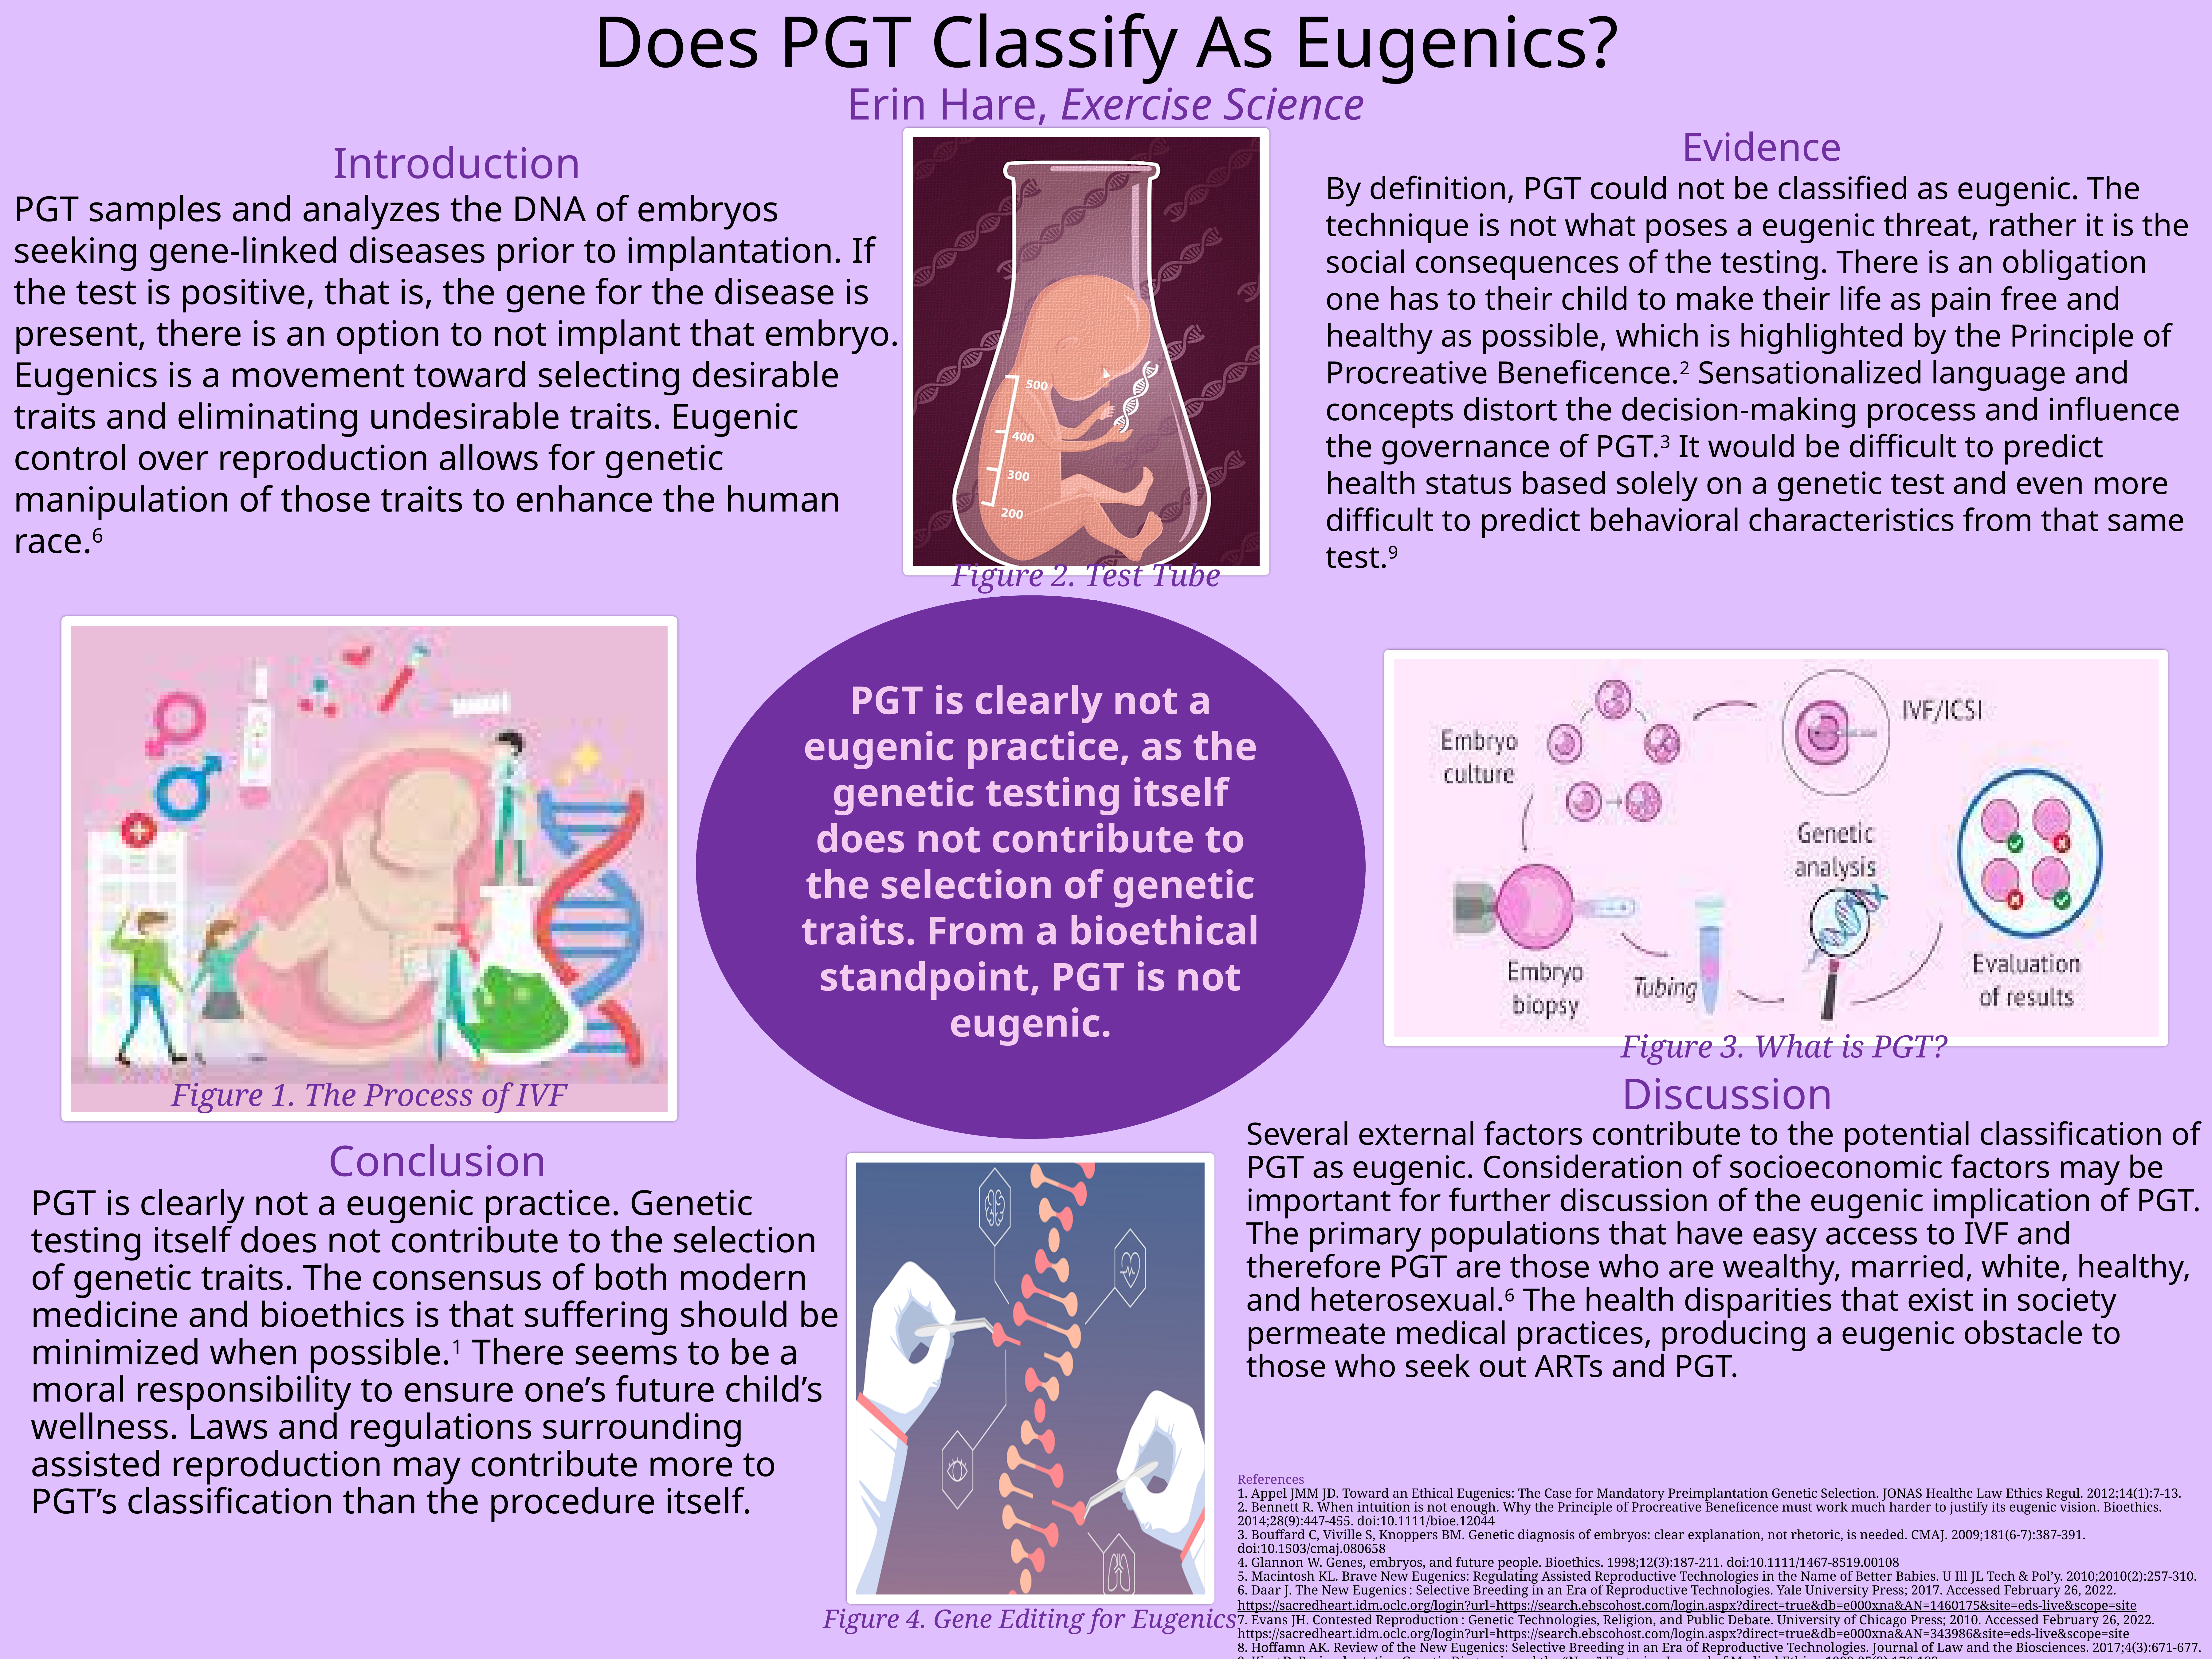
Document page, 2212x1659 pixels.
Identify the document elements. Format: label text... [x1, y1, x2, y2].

text_box References 1. Appel JMM JD. Toward an Ethical Eugenics: The Case for Mandatory Preimplantation Genetic Selection. JONAS Healthc Law Ethics Regul. 2012;14(1):7-13. 2. Bennett R. When intuition is not enough. Why the Principle of Procreative Beneficence must work much harder to justify its eugenic vision. Bioethics. 2014;28(9):447-455. doi:10.1111/bioe.12044 3. Bouffard C, Viville S, Knoppers BM. Genetic diagnosis of embryos: clear explanation, not rhetoric, is needed. CMAJ. 2009;181(6-7):387-391. doi:10.1503/cmaj.080658 4. Glannon W. Genes, embryos, and future people. Bioethics. 1998;12(3):187-211. doi:10.1111/1467-8519.00108 5. Macintosh KL. Brave New Eugenics: Regulating Assisted Reproductive Technologies in the Name of Better Babies. U Ill JL Tech & Pol’y. 2010;2010(2):257-310. 6. Daar J. The New Eugenics : Selective Breeding in an Era of Reproductive Technologies. Yale University Press; 2017. Accessed February 26, 2022. https://sacredheart.idm.oclc.org/login?url=https://search.ebscohost.com/login.aspx?direct=true&db=e000xna&AN=1460175&site=eds-live&scope=site 7. Evans JH. Contested Reproduction : Genetic Technologies, Religion, and Public Debate. University of Chicago Press; 2010. Accessed February 26, 2022. https://sacredheart.idm.oclc.org/login?url=https://search.ebscohost.com/login.aspx?direct=true&db=e000xna&AN=343986&site=eds-live&scope=site 8. Hoffamn AK. Review of the New Eugenics: Selective Breeding in an Era of Reproductive Technologies. Journal of Law and the Biosciences. 2017;4(3):671-677. 9. King D. Preimplantation Genetic Diagnosis and the “New” Eugenics. Journal of Medical Ethics. 1999;25(2):176-182. [1233, 1471, 2212, 1659]
text_box PGT is clearly not a eugenic practice, as the genetic testing itself does not contribute to the selection of genetic traits. From a bioethical standpoint, PGT is not eugenic. [696, 595, 1366, 1139]
text_box Figure 3. What is PGT? [1595, 1037, 1973, 1066]
picture [71, 626, 668, 1112]
text_box Conclusion PGT is clearly not a eugenic practice. Genetic testing itself does not contribute to the selection of genetic traits. The consensus of both modern medicine and bioethics is that suffering should be minimized when possible.1 There seems to be a moral responsibility to ensure one’s future child’s wellness. Laws and regulations surrounding assisted reproduction may contribute more to PGT’s classification than the procedure itself. [26, 1137, 849, 1524]
title Does PGT Classify As Eugenics? Erin Hare, Exercise Science [484, 0, 1728, 145]
picture [856, 1163, 1205, 1595]
text_box Evidence By definition, PGT could not be classified as eugenic. The technique is not what poses a eugenic threat, rather it is the social consequences of the testing. There is an obligation one has to their child to make their life as pain free and healthy as possible, which is highlighted by the Principle of Procreative Beneficence.2 Sensationalized language and concepts distort the decision-making process and influence the governance of PGT.3 It would be difficult to predict health status based solely on a genetic test and even more difficult to predict behavioral characteristics from that same test.9 [1321, 120, 2203, 576]
text_box Figure 1. The Process of IVF [6, 1073, 733, 1115]
text_box Introduction PGT samples and analyzes the DNA of embryos seeking gene-linked diseases prior to implantation. If the test is positive, that is, the gene for the disease is present, there is an option to not implant that embryo. Eugenics is a movement toward selecting desirable traits and eliminating undesirable traits. Eugenic control over reproduction allows for genetic manipulation of those traits to enhance the human race.6 [9, 134, 901, 563]
text_box Figure 4. Gene Editing for Eugenics [801, 1600, 1260, 1636]
text_box Figure 2. Test Tube Baby [923, 566, 1249, 632]
text_box Discussion Several external factors contribute to the potential classification of PGT as eugenic. Consideration of socioeconomic factors may be important for further discussion of the eugenic implication of PGT. The primary populations that have easy access to IVF and therefore PGT are those who are wealthy, married, white, healthy, and heterosexual.6 The health disparities that exist in society permeate medical practices, producing a eugenic obstacle to those who seek out ARTs and PGT. [1241, 1070, 2212, 1386]
picture [912, 137, 1260, 566]
picture [1394, 659, 2159, 1037]
